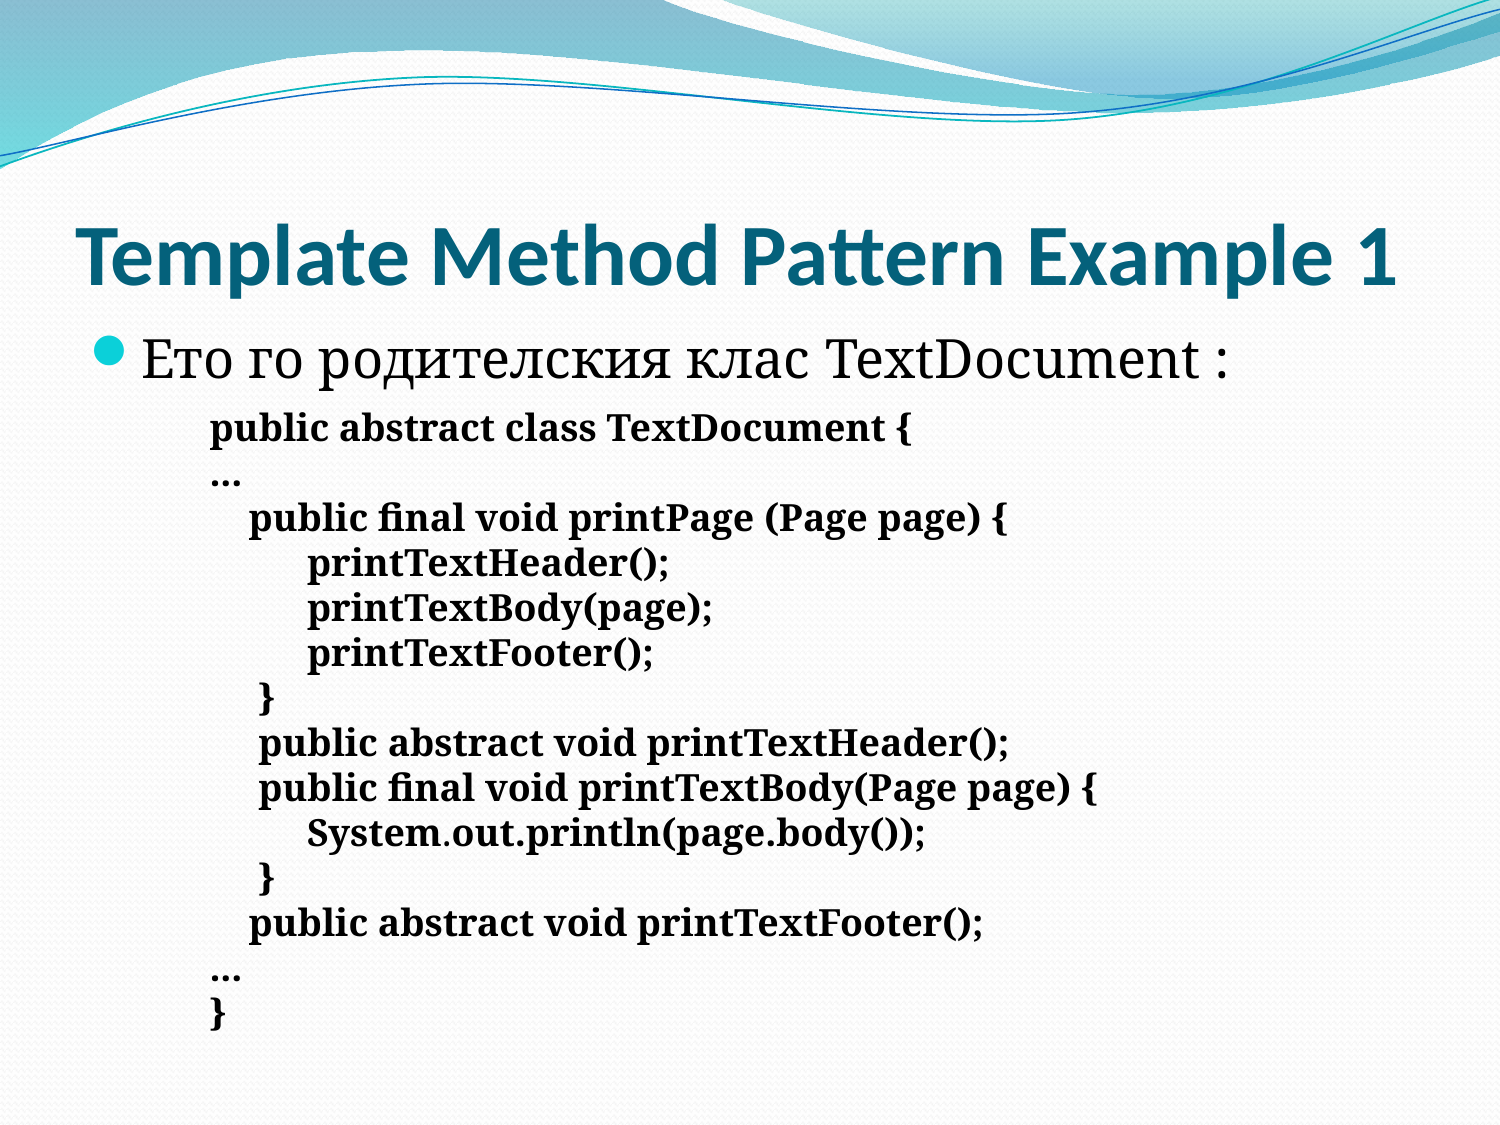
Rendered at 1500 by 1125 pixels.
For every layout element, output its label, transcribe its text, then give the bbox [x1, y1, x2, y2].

title Template Method Pattern Example 1 [75, 115, 1425, 303]
list Ето го родителския клас TextDocument : [75, 317, 1425, 1038]
text_box public abstract class TextDocument { ... public final void printPage (Page page) { printTextHeader(); printTextBody(page); printTextFooter(); } public abstract void printTextHeader(); public final void printTextBody(Page page) { System.out.println(page.body()); } public abstract void printTextFooter(); ... } [194, 397, 1125, 1042]
